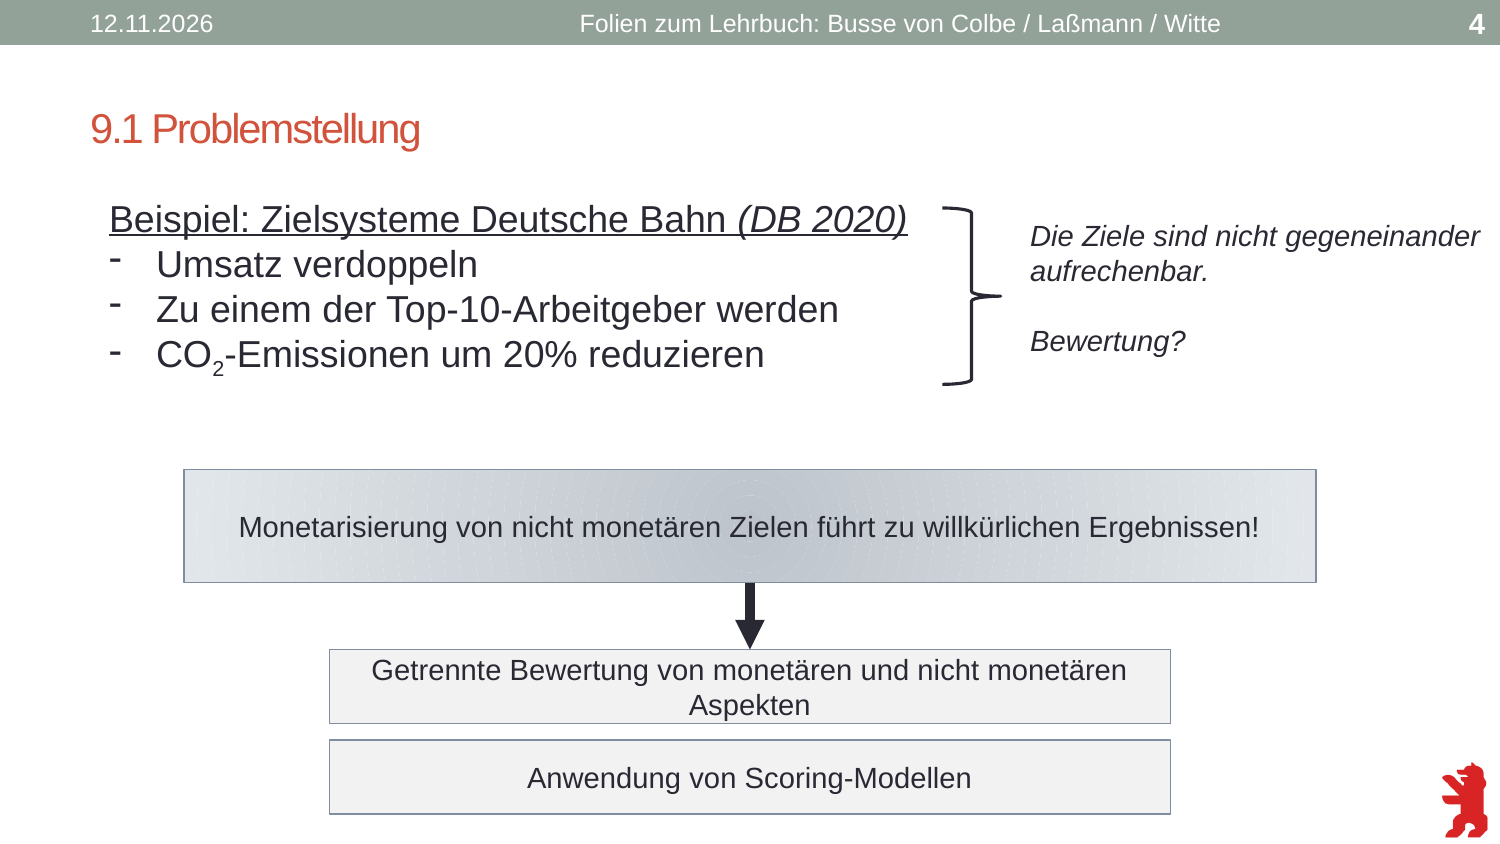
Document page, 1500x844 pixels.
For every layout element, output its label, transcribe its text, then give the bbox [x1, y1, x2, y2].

text_box Beispiel: Zielsysteme Deutsche Bahn (DB 2020) Umsatz verdoppeln Zu einem der Top-10-Arbeitgeber werden CO2-Emissionen um 20% reduzieren [94, 187, 923, 389]
text_box Anwendung von Scoring-Modellen [329, 739, 1171, 815]
text_box Getrennte Bewertung von monetären und nicht monetären Aspekten [329, 649, 1171, 724]
title 9.1 Problemstellung [75, 65, 1500, 188]
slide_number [75, 2, 550, 43]
picture [1434, 760, 1500, 844]
slide_number 4 [1325, 2, 1500, 43]
text_box Die Ziele sind nicht gegeneinander aufrechenbar. Bewertung? [1015, 210, 1500, 400]
footer Folien zum Lehrbuch: Busse von Colbe / Laßmann / Witte [562, 2, 1238, 43]
text_box Monetarisierung von nicht monetären Zielen führt zu willkürlichen Ergebnissen! [183, 469, 1317, 583]
text_box [942, 207, 1002, 386]
